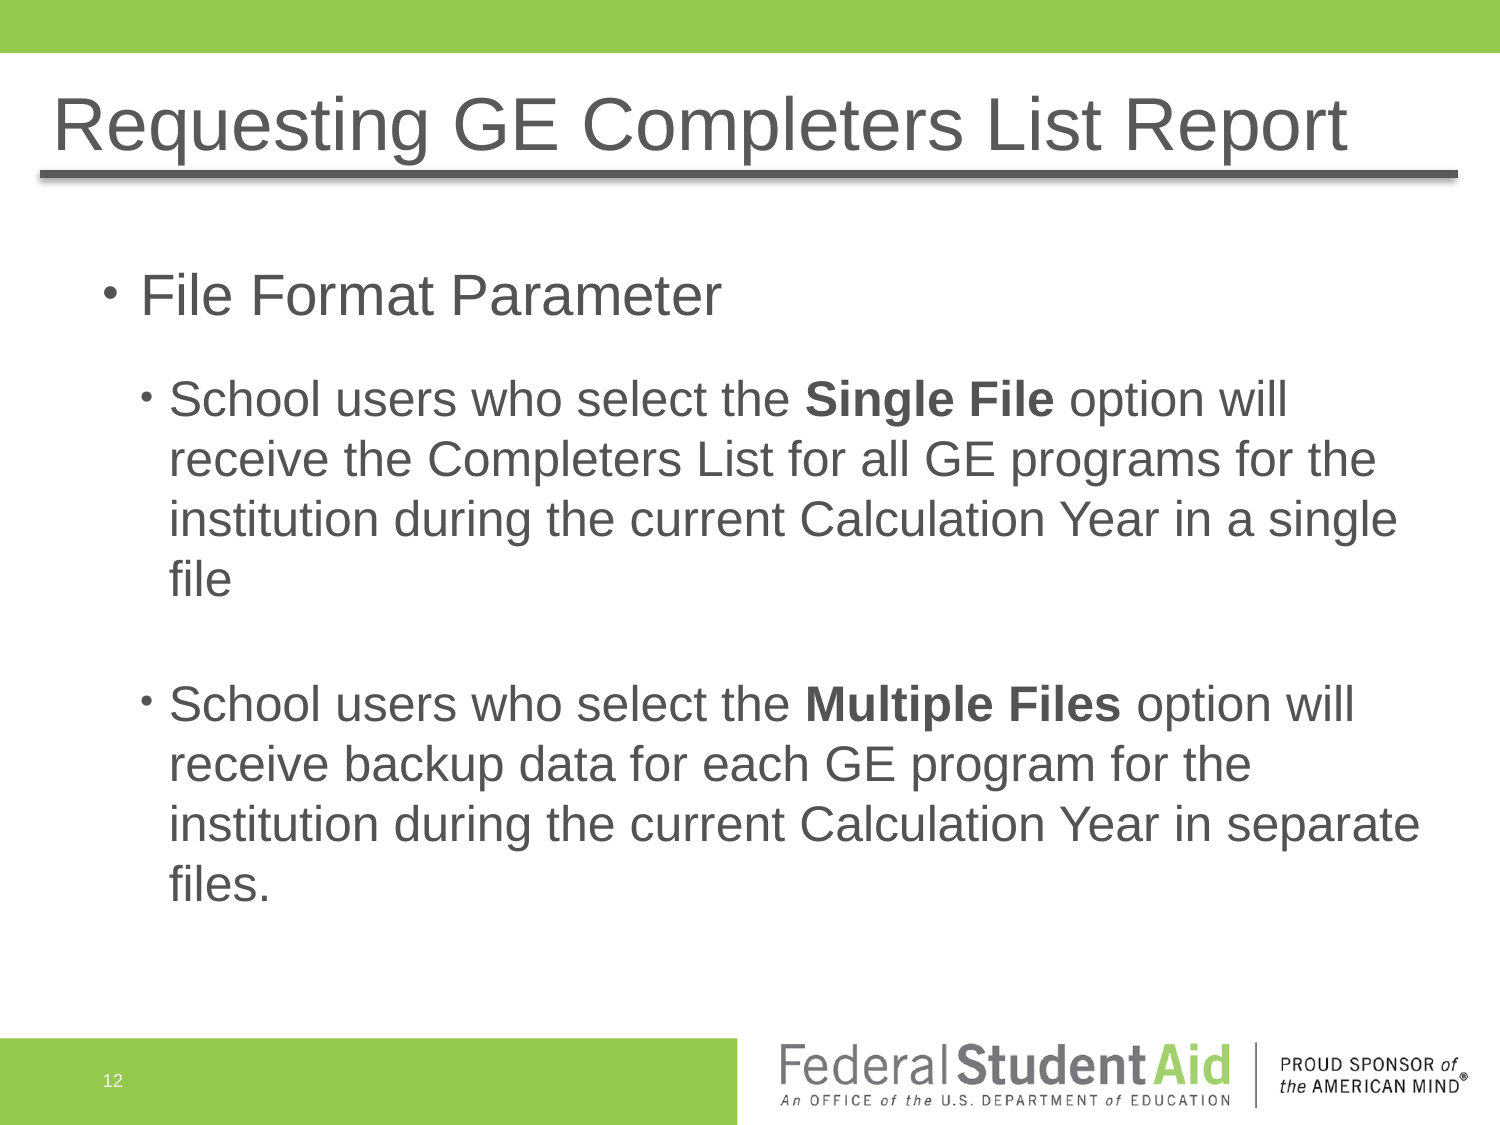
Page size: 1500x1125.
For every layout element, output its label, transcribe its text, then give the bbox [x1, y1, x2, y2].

slide_number 12 [87, 1050, 438, 1110]
picture [761, 1018, 1488, 1125]
list File Format Parameter School users who select the Single File option will receive the Completers List for all GE programs for the institution during the current Calculation Year in a single file School users who select the Multiple Files option will receive backup data for each GE program for the institution during the current Calculation Year in separate files. [87, 249, 1438, 993]
title Requesting GE Completers List Report [37, 67, 1450, 175]
